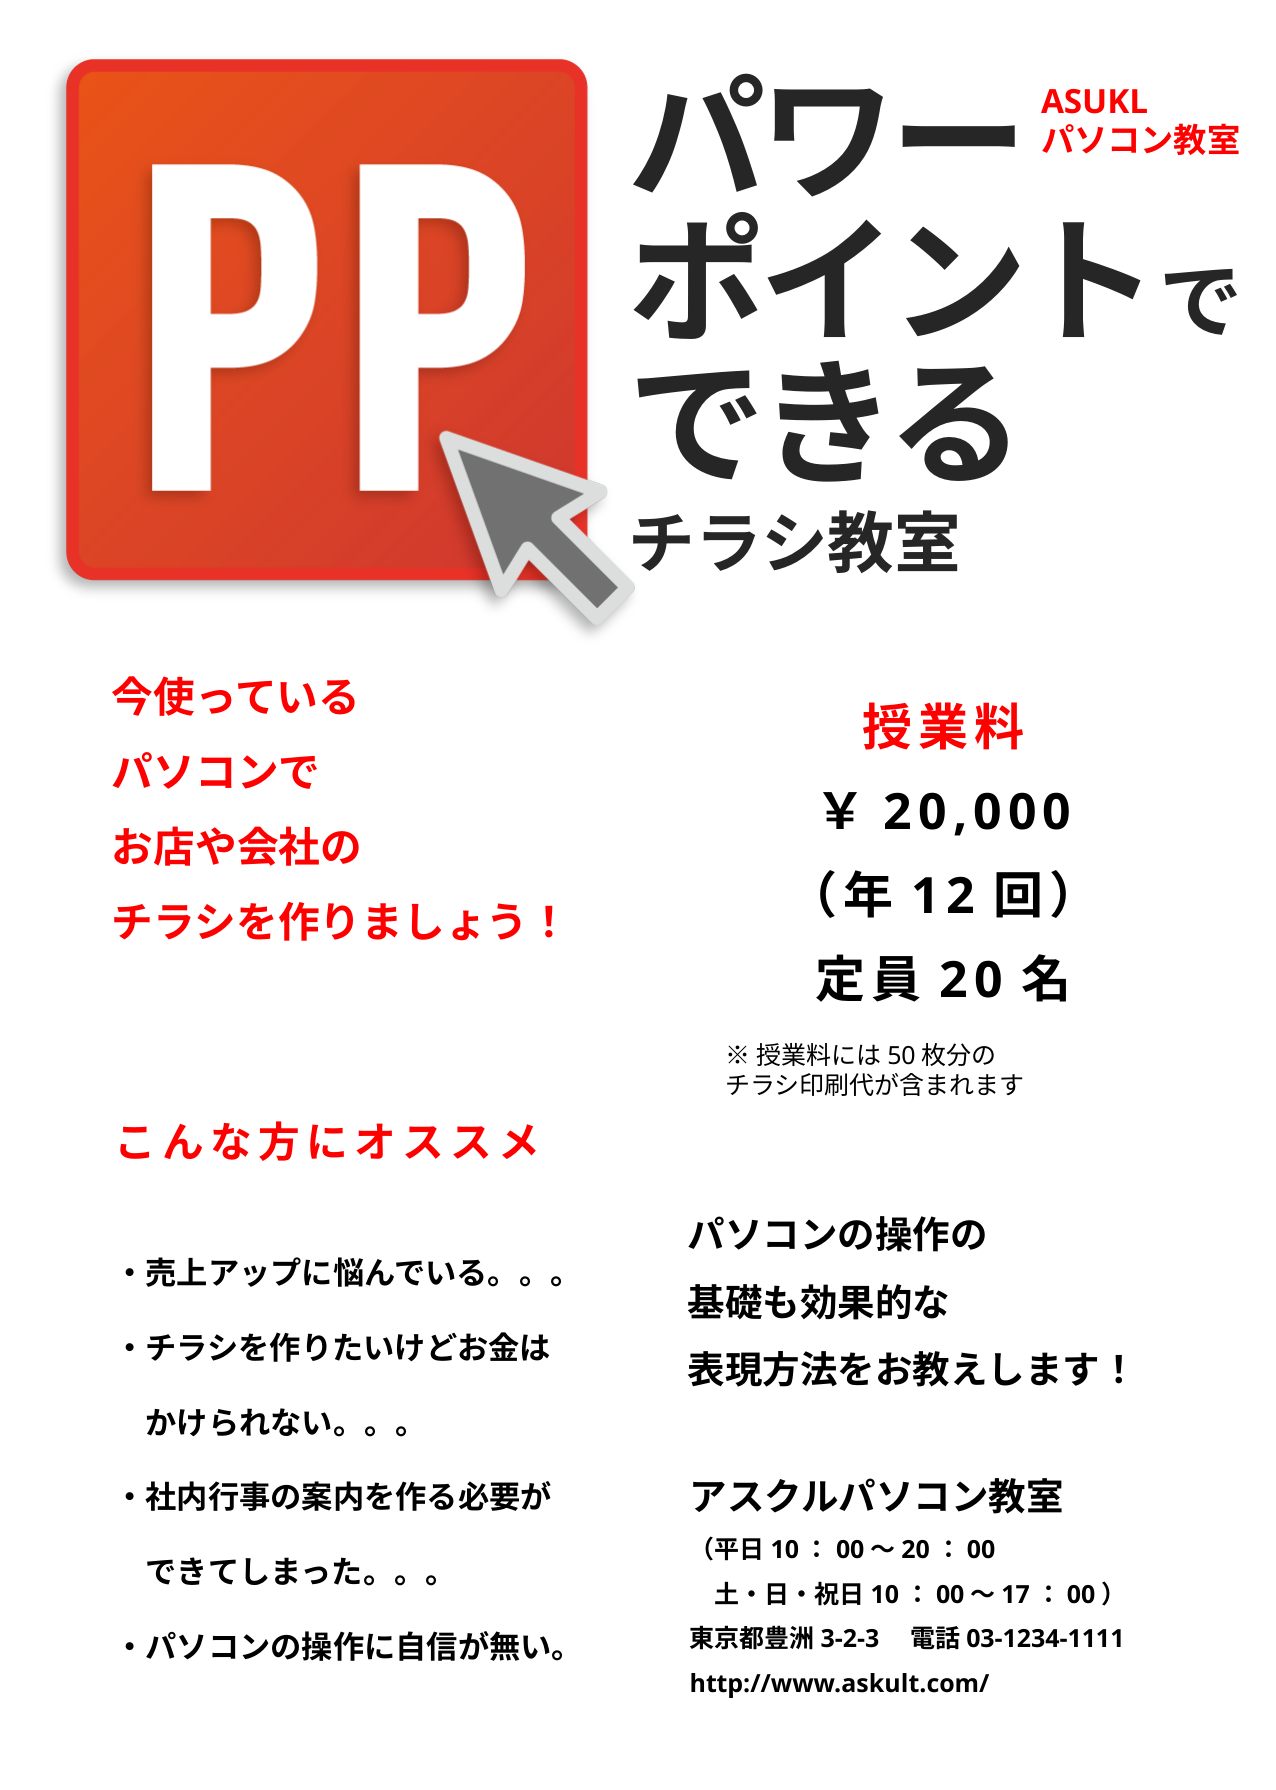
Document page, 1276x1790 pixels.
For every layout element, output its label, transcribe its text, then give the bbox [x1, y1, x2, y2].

text_box ※授業料には50枚分の チラシ印刷代が含まれます [710, 1032, 1193, 1107]
text_box パソコンの操作の 基礎も効果的な 表現方法をお教えします！ [672, 1181, 1153, 1399]
text_box アスクルパソコン教室 （平日10：00〜20：00 土・日・祝日10：00〜17：00） 東京都豊洲3-2-3 電話03-1234-1111 http://www.askult.com/ [674, 1443, 1257, 1706]
text_box ・売上アップに悩んでいる。。。 ・チラシを作りたいけどお金は かけられない。。。 ・社内行事の案内を作る必要が できてしまった。。。 ・パソコンの操作に自信が無い。 [99, 1208, 568, 1673]
text_box [83, 509, 1207, 1716]
picture [40, 46, 648, 652]
text_box パワー ポイントで できる [648, 67, 1258, 509]
text_box 授業料 ￥20,000 （年12回） 定員20名 [687, 664, 1200, 1015]
text_box ASUKL パソコン教室 [1026, 72, 1256, 167]
text_box 今使っている パソコンで お店や会社の チラシを作りましょう！ [97, 652, 586, 954]
text_box チラシ教室 [648, 492, 1153, 638]
text_box こんな方にオススメ [99, 1108, 645, 1224]
